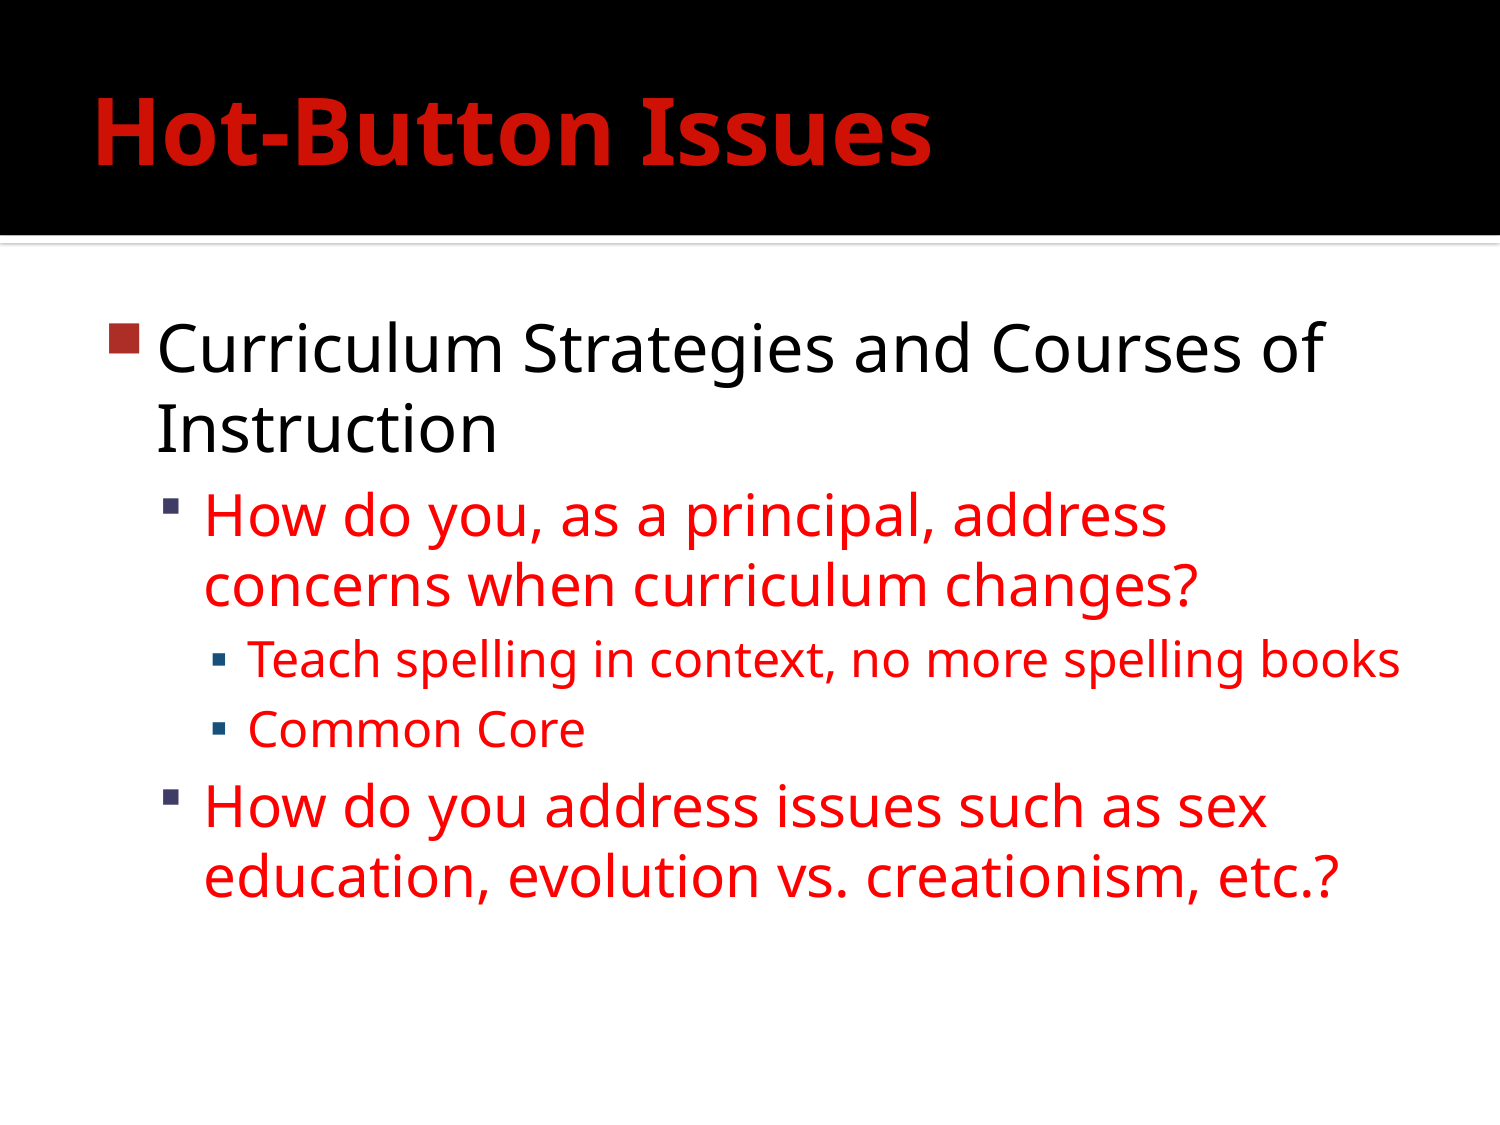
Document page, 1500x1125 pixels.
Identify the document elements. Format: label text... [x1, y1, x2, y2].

list Curriculum Strategies and Courses of Instruction How do you, as a principal, address concerns when curriculum changes? Teach spelling in context, no more spelling books Common Core How do you address issues such as sex education, evolution vs. creationism, etc.? [75, 291, 1425, 1050]
title Hot-Button Issues [75, 25, 1425, 231]
